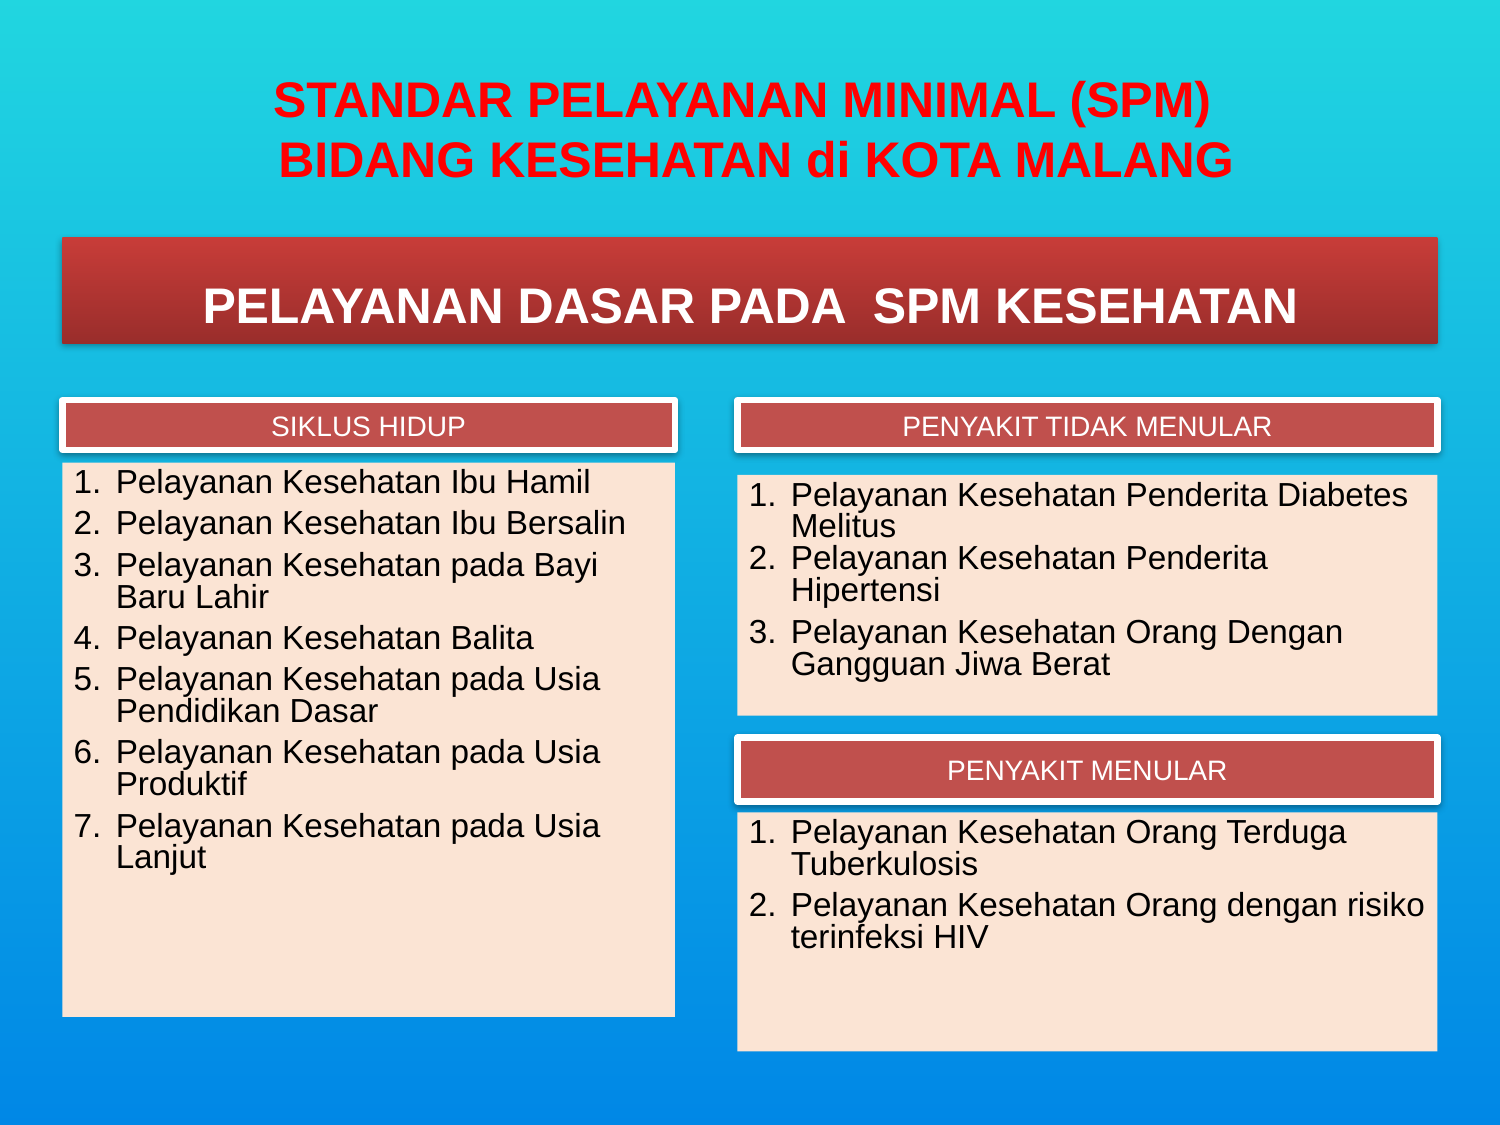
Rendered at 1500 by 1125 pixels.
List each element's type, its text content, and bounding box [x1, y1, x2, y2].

text_box SIKLUS HIDUP [62, 399, 675, 450]
text_box Pelayanan Kesehatan Orang Terduga Tuberkulosis Pelayanan Kesehatan Orang dengan risiko terinfeksi HIV [737, 812, 1438, 1052]
text_box PENYAKIT MENULAR [737, 737, 1438, 802]
text_box STANDAR PELAYANAN MINIMAL (SPM) BIDANG KESEHATAN di KOTA MALANG [74, 61, 1438, 213]
text_box PELAYANAN DASAR PADA SPM KESEHATAN [62, 237, 1438, 344]
text_box PENYAKIT TIDAK MENULAR [737, 399, 1438, 450]
picture [735, 735, 1440, 804]
text_box Pelayanan Kesehatan Penderita Diabetes Melitus Pelayanan Kesehatan Penderita Hipertensi Pelayanan Kesehatan Orang Dengan Gangguan Jiwa Berat [737, 474, 1438, 716]
text_box Pelayanan Kesehatan Ibu Hamil Pelayanan Kesehatan Ibu Bersalin Pelayanan Kesehatan pada Bayi Baru Lahir Pelayanan Kesehatan Balita Pelayanan Kesehatan pada Usia Pendidikan Dasar Pelayanan Kesehatan pada Usia Produktif Pelayanan Kesehatan pada Usia Lanjut [62, 462, 675, 1017]
